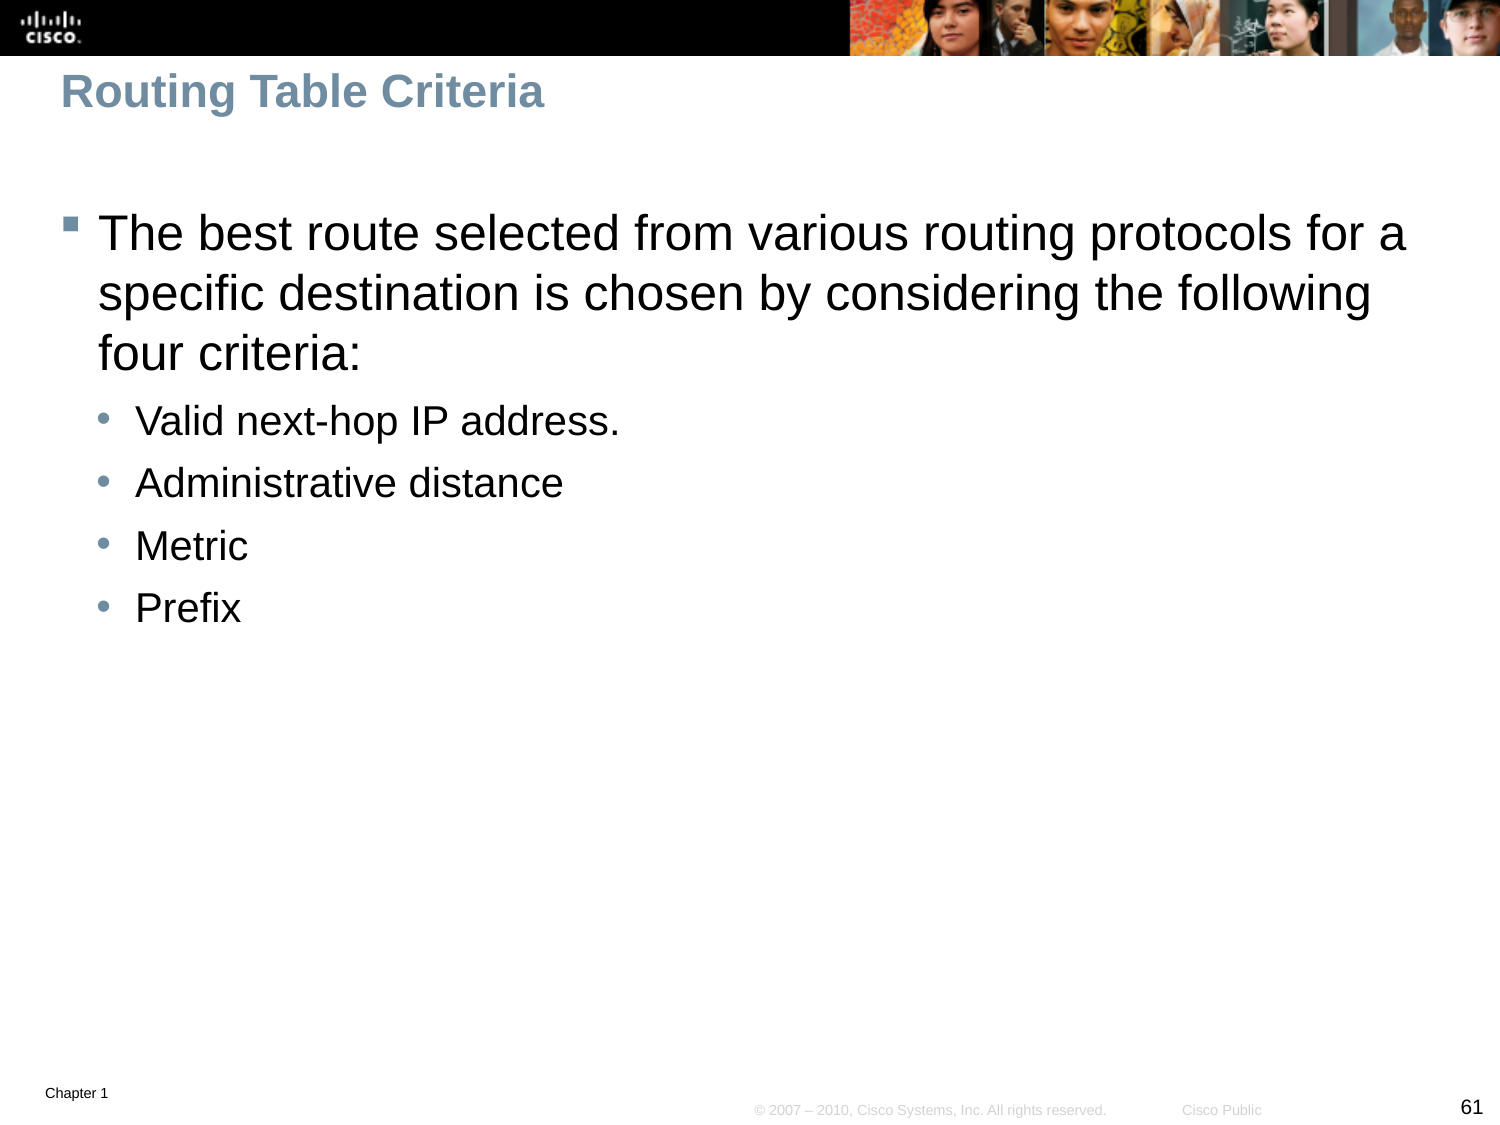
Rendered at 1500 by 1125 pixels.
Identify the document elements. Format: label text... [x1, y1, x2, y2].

title Routing Table Criteria [45, 59, 1444, 182]
list The best route selected from various routing protocols for a specific destination is chosen by considering the following four criteria: Valid next-hop IP address. Administrative distance Metric Prefix [45, 193, 1444, 1037]
picture [0, 0, 1500, 56]
